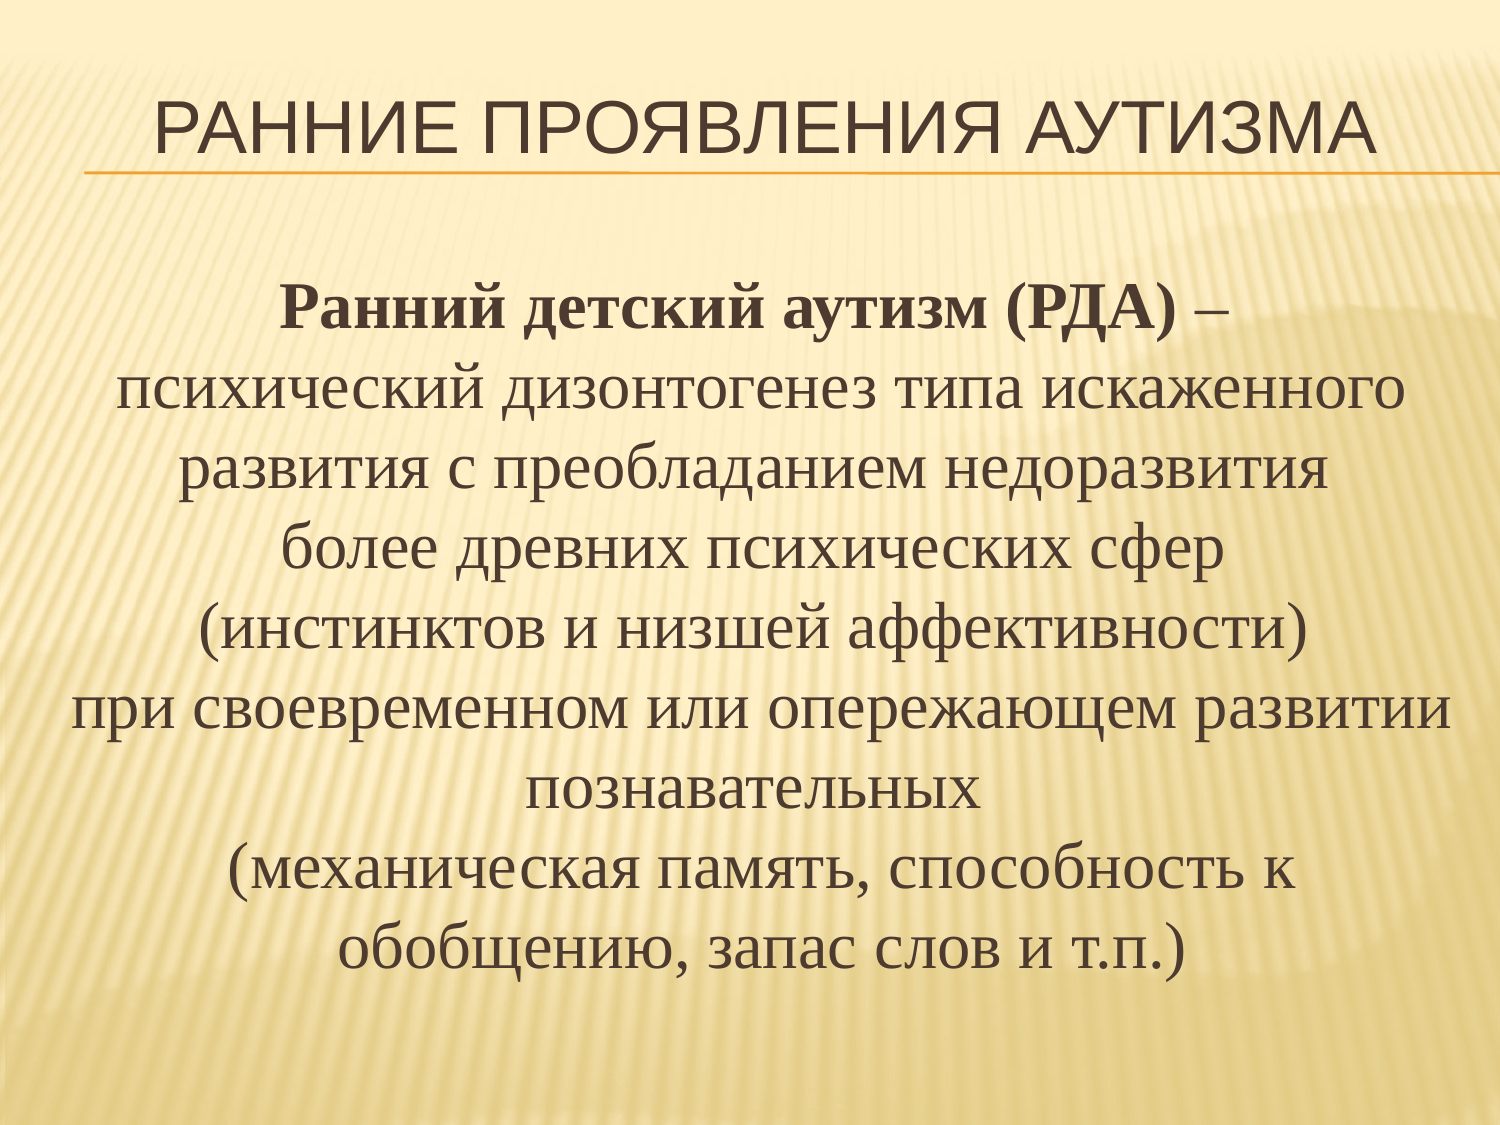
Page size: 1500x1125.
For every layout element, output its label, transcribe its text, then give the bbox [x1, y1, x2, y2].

title Ранние проявления Аутизма [53, 54, 1479, 192]
list Ранний детский аутизм (РДА) – психический дизонтогенез типа искаженного развития с преобладанием недоразвития более древних психических сфер (инстинктов и низшей аффективности) при своевременном или опережающем развитии познавательных (механическая память, способность к обобщению, запас слов и т.п.) [50, 254, 1475, 998]
